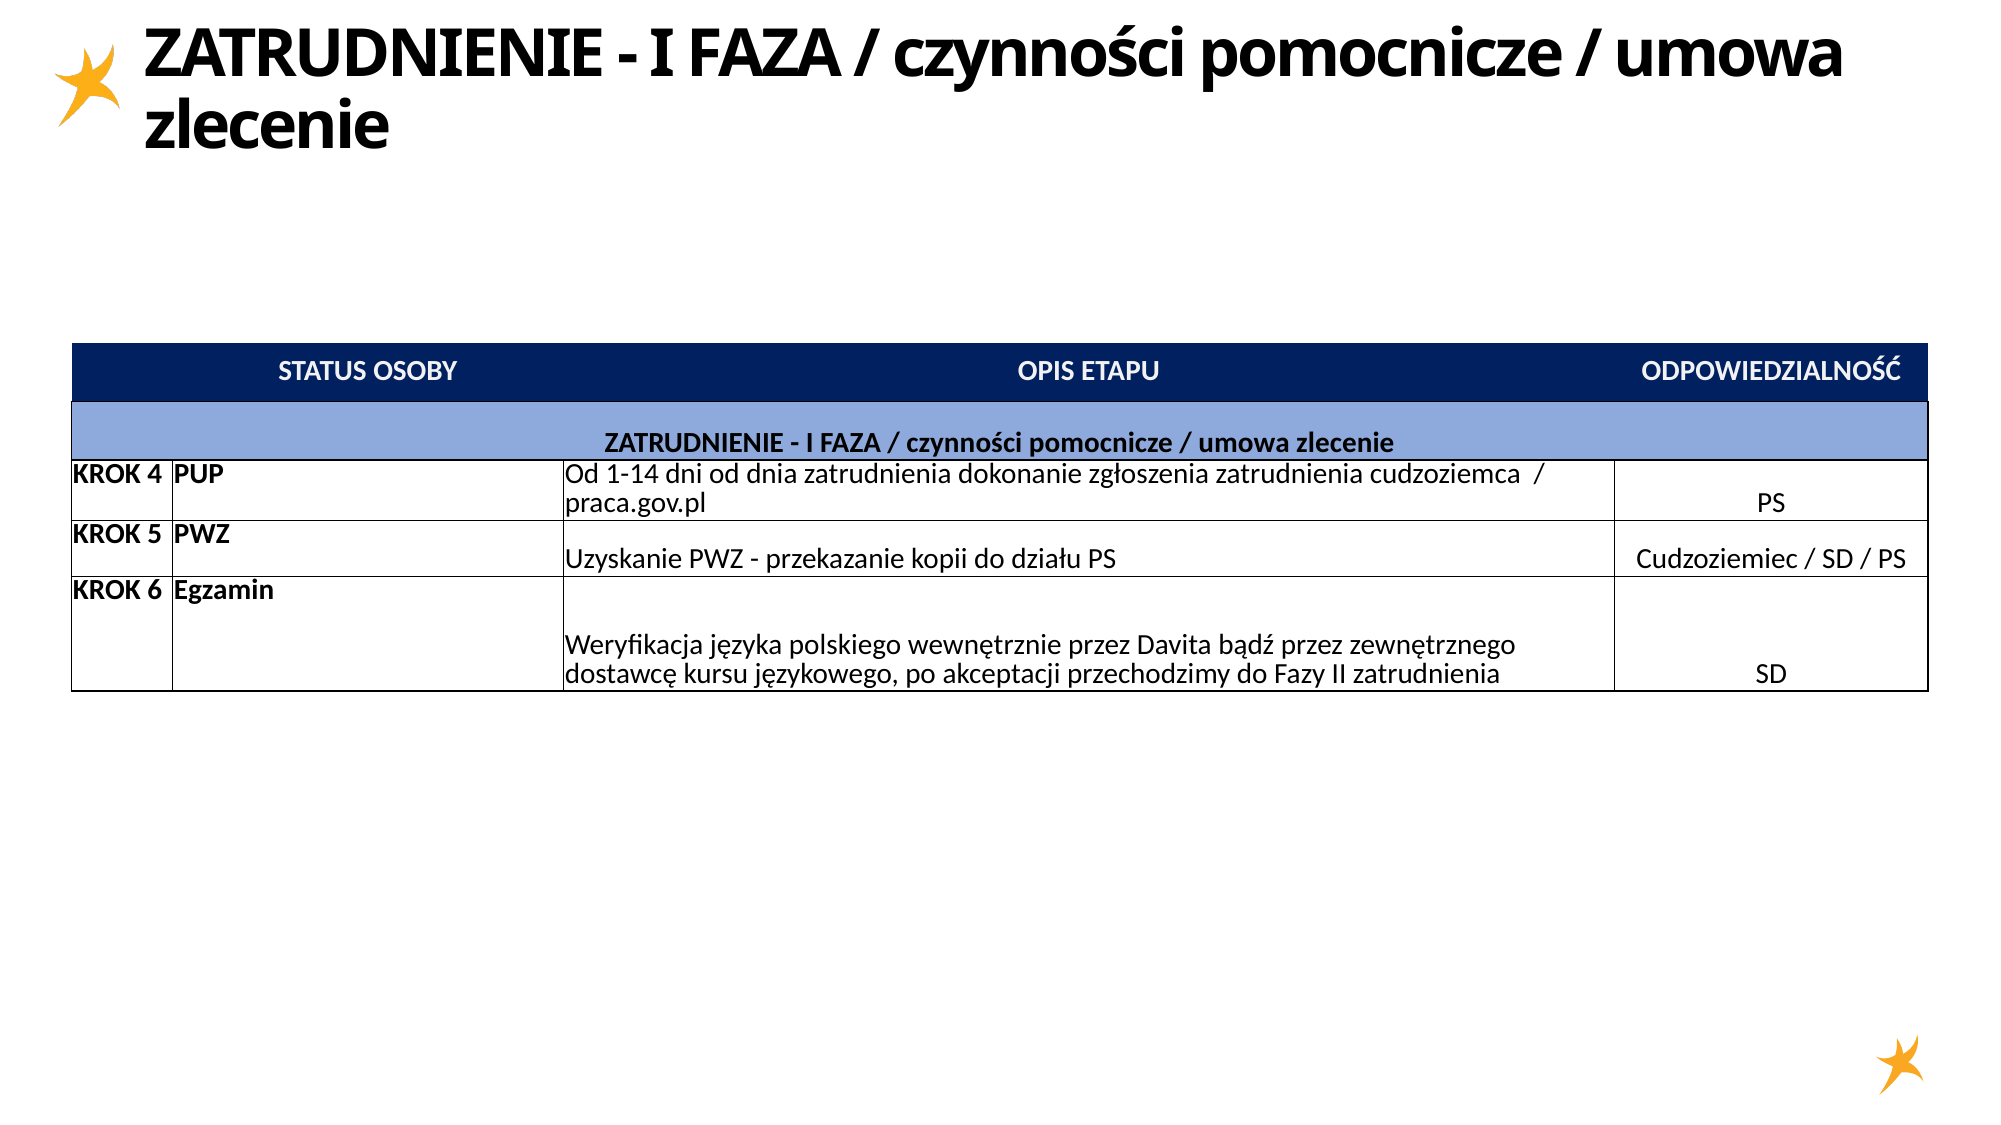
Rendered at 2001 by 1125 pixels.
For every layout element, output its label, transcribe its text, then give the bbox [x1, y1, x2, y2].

table_cell Uzyskanie PWZ - przekazanie kopii do działu PS [564, 521, 1614, 576]
table_cell KROK 6 [72, 577, 172, 690]
table_cell KROK 4 [72, 461, 172, 520]
table_cell PWZ [173, 521, 563, 576]
table_cell Weryfikacja języka polskiego wewnętrznie przez Davita bądź przez zewnętrznego dostawcę kursu językowego, po akceptacji przechodzimy do Fazy II zatrudnienia [564, 577, 1614, 690]
table_cell SD [1615, 577, 1927, 690]
title ZATRUDNIENIE - I FAZA / czynności pomocnicze / umowa zlecenie [145, 23, 1959, 159]
table_cell PUP [173, 461, 563, 520]
table_cell ZATRUDNIENIE - I FAZA / czynności pomocnicze / umowa zlecenie [72, 402, 1927, 459]
table_cell Egzamin [173, 577, 563, 690]
table_header STATUS OSOBY [172, 343, 563, 401]
table_header OPIS ETAPU [563, 343, 1615, 401]
table_cell Cudzoziemiec / SD / PS [1615, 521, 1927, 576]
table_header [72, 343, 172, 401]
table_header ODPOWIEDZIALNOŚĆ [1615, 343, 1928, 401]
table_cell KROK 5 [72, 521, 172, 576]
table_cell Od 1-14 dni od dnia zatrudnienia dokonanie zgłoszenia zatrudnienia cudzoziemca / praca.gov.pl [564, 461, 1614, 520]
table_cell PS [1615, 461, 1927, 520]
